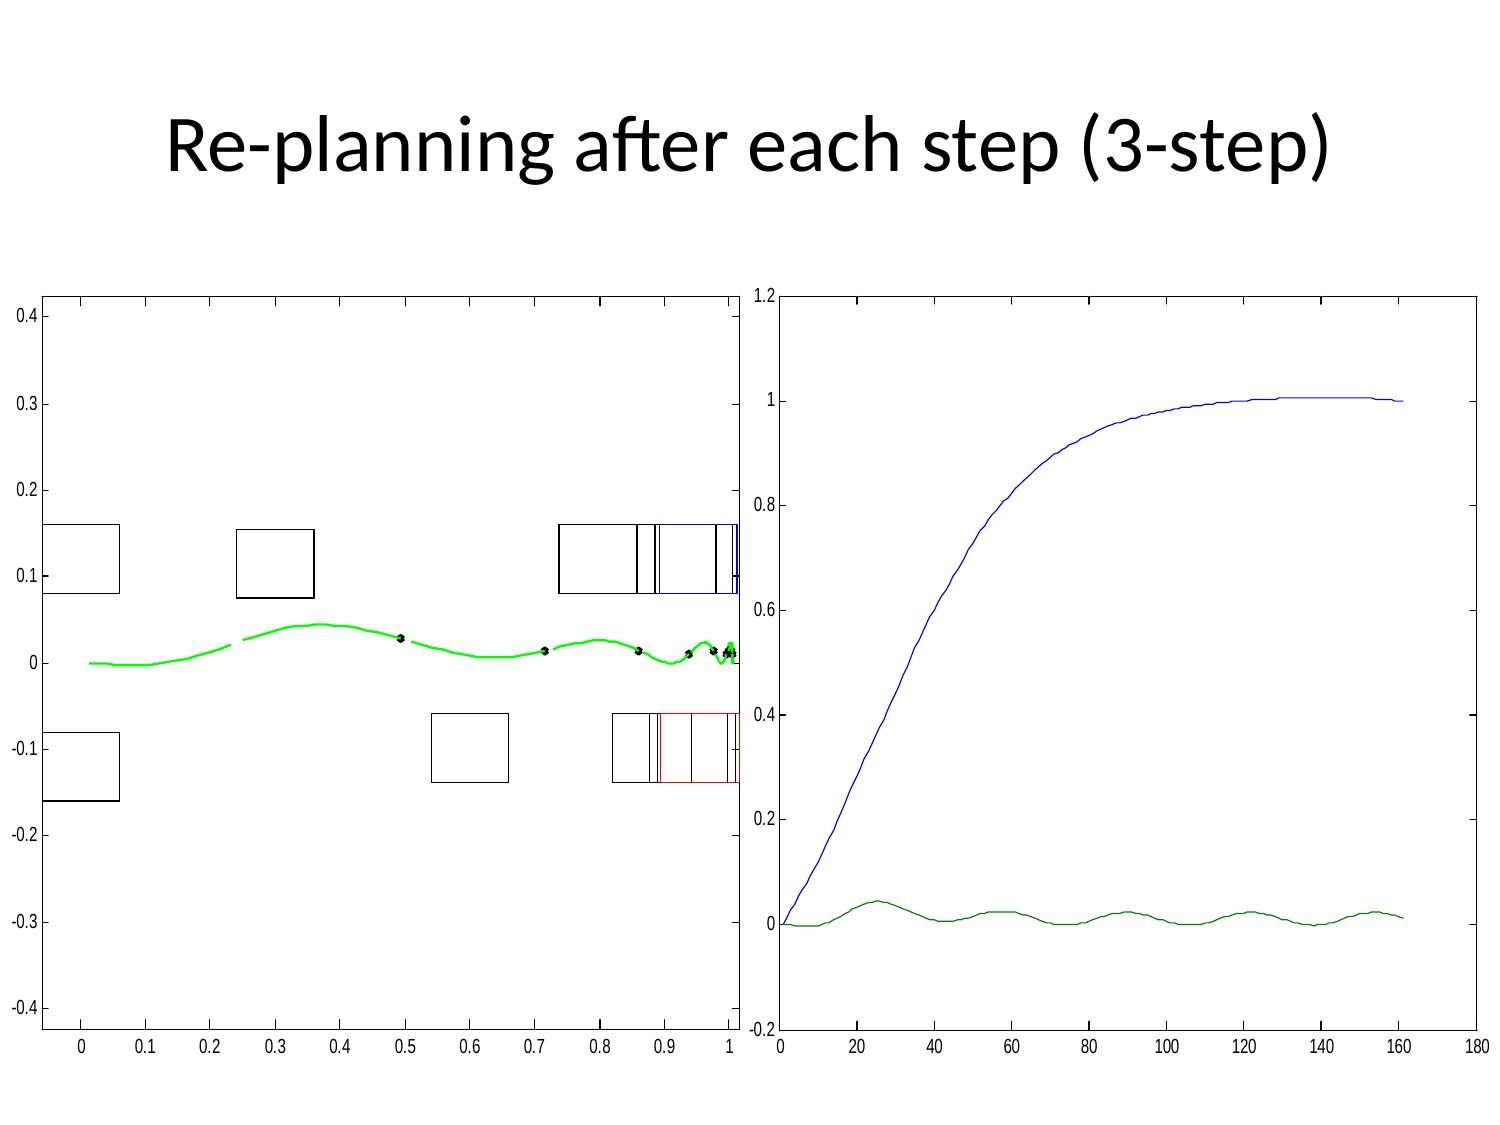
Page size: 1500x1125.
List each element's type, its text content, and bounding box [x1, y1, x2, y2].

title Re-planning after each step (3-step) [75, 45, 1425, 227]
picture [0, 228, 1500, 1125]
